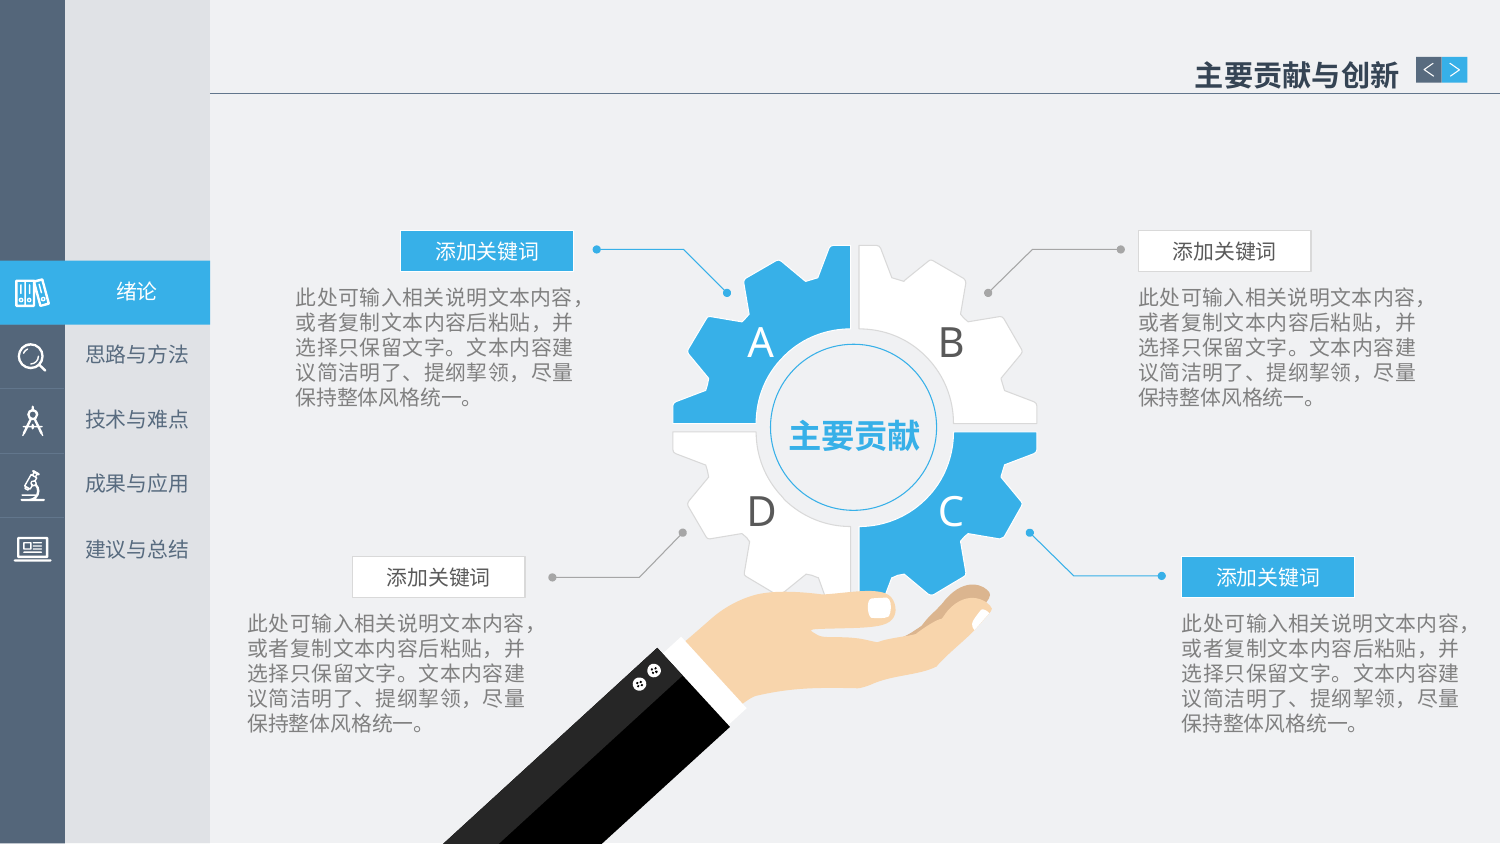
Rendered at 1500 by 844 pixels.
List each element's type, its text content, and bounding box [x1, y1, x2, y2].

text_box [672, 245, 1038, 611]
text_box [15, 278, 50, 308]
text_box 此处可输入相关说明文本内容，或者复制文本内容后粘贴，并选择只保留文字。文本内容建议简洁明了、提纲挈领，尽量保持整体风格统一。 [1138, 285, 1416, 410]
text_box 主要贡献与创新 [962, 40, 1400, 93]
text_box [592, 245, 668, 273]
text_box 此处可输入相关说明文本内容，或者复制文本内容后粘贴，并选择只保留文字。文本内容建议简洁明了、提纲挈领，尽量保持整体风格统一。 [1181, 611, 1460, 737]
text_box [1042, 245, 1125, 275]
text_box 添加关键词 [350, 555, 527, 599]
text_box 成果与应用 [70, 463, 204, 503]
text_box [0, 259, 212, 327]
text_box 此处可输入相关说明文本内容，或者复制文本内容后粘贴，并选择只保留文字。文本内容建议简洁明了、提纲挈领，尽量保持整体风格统一。 [247, 611, 390, 737]
text_box 此处可输入相关说明文本内容，或者复制文本内容后粘贴，并选择只保留文字。文本内容建议简洁明了、提纲挈领，尽量保持整体风格统一。 [295, 285, 574, 410]
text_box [0, 324, 65, 518]
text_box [1441, 56, 1468, 83]
text_box [1043, 537, 1166, 581]
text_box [1415, 56, 1440, 83]
text_box 思路与方法 [70, 334, 204, 374]
text_box 绪论 [101, 271, 173, 311]
text_box 添加关键词 [1136, 229, 1313, 273]
text_box 技术与难点 [70, 399, 204, 439]
text_box 添加关键词 [399, 229, 576, 273]
text_box 建议与总结 [70, 529, 204, 569]
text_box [395, 575, 994, 844]
text_box 添加关键词 [1180, 555, 1357, 599]
text_box [562, 538, 667, 574]
text_box [13, 536, 52, 562]
